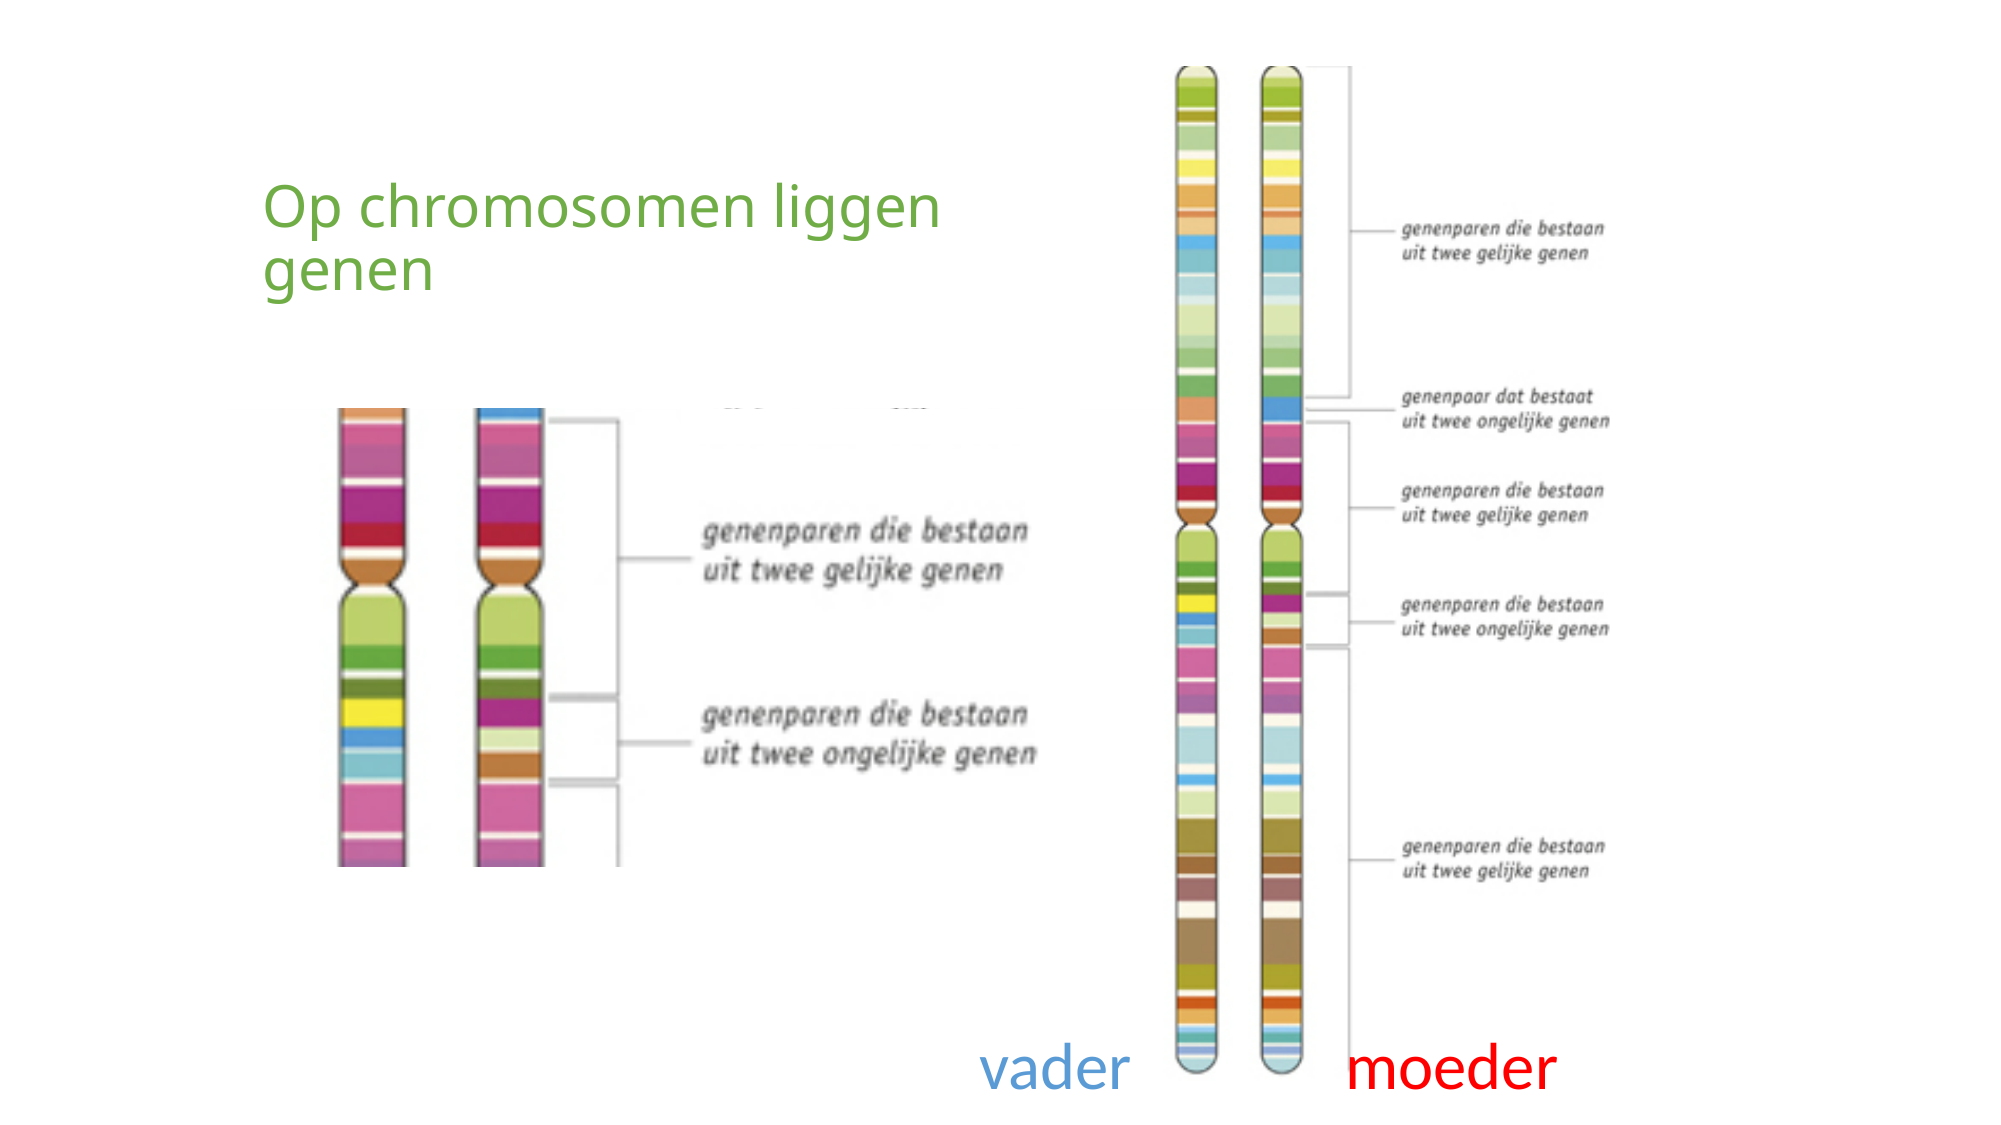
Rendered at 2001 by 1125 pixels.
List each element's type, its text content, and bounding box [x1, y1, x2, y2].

picture [227, 66, 1688, 1081]
text_box moeder [1330, 1081, 1591, 1111]
title Op chromosomen liggen genen [247, 0, 1039, 408]
text_box vader [964, 1015, 1166, 1111]
